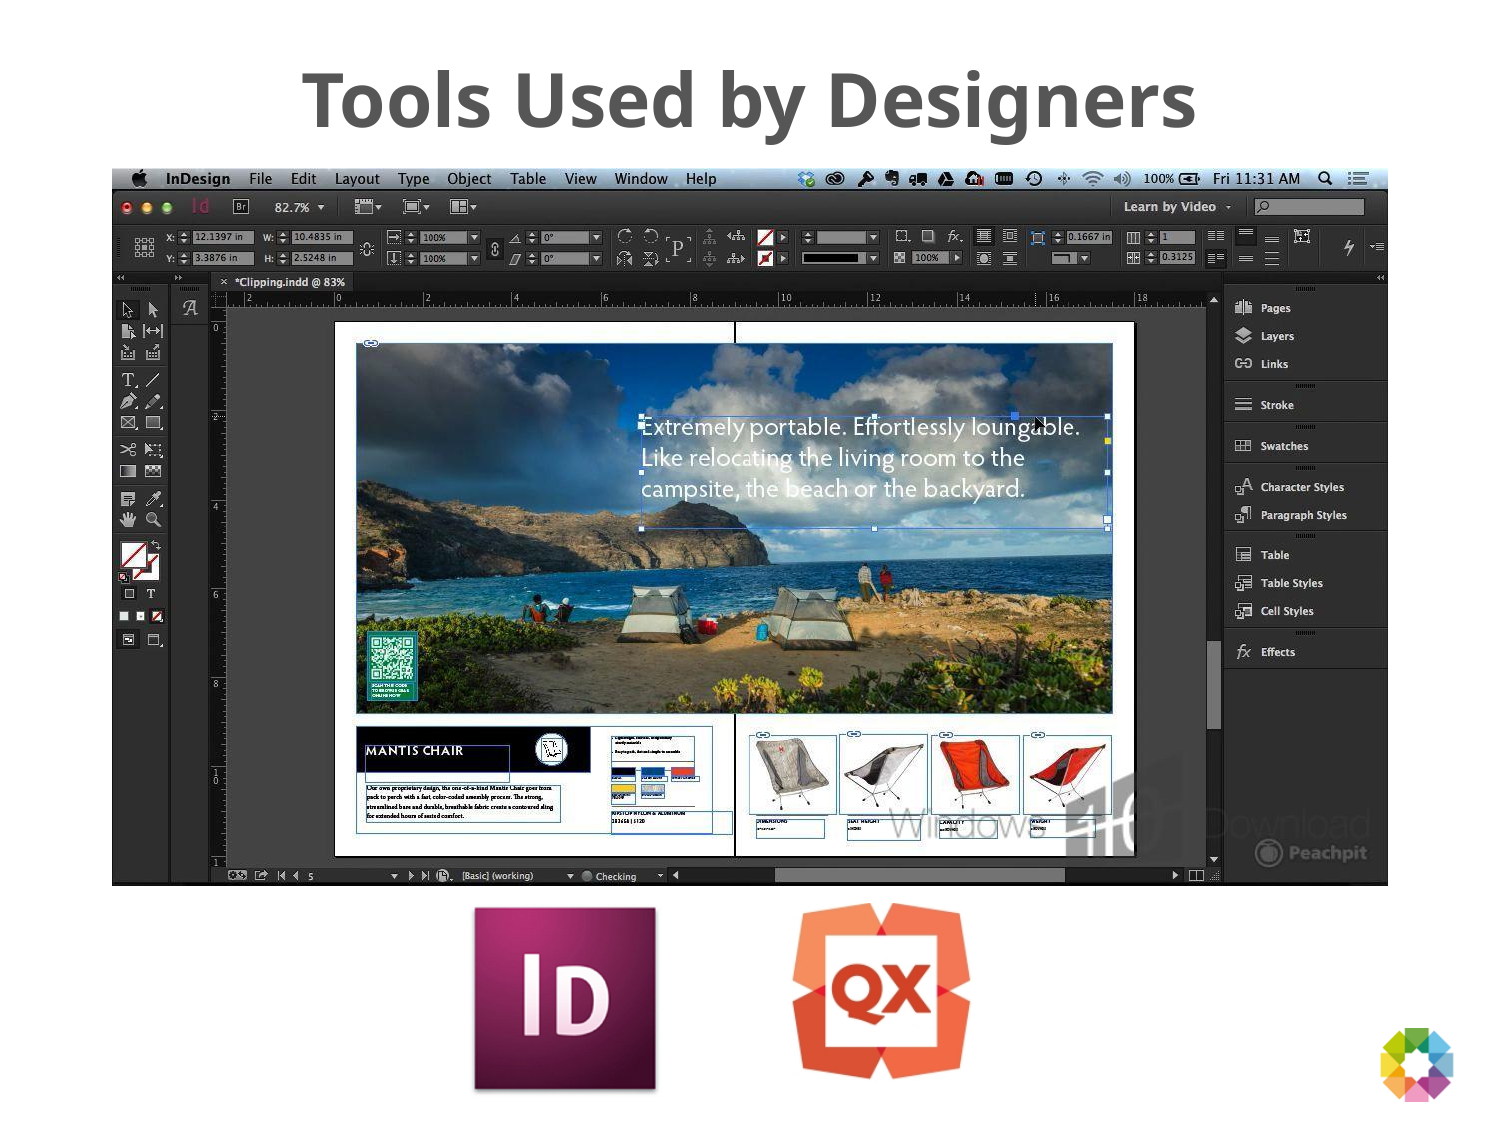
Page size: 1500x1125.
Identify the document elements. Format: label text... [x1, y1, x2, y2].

picture [467, 903, 662, 1098]
picture [786, 903, 974, 1087]
picture [112, 168, 1388, 886]
title Tools Used by Designers [45, 45, 1455, 233]
picture [1380, 1028, 1455, 1102]
